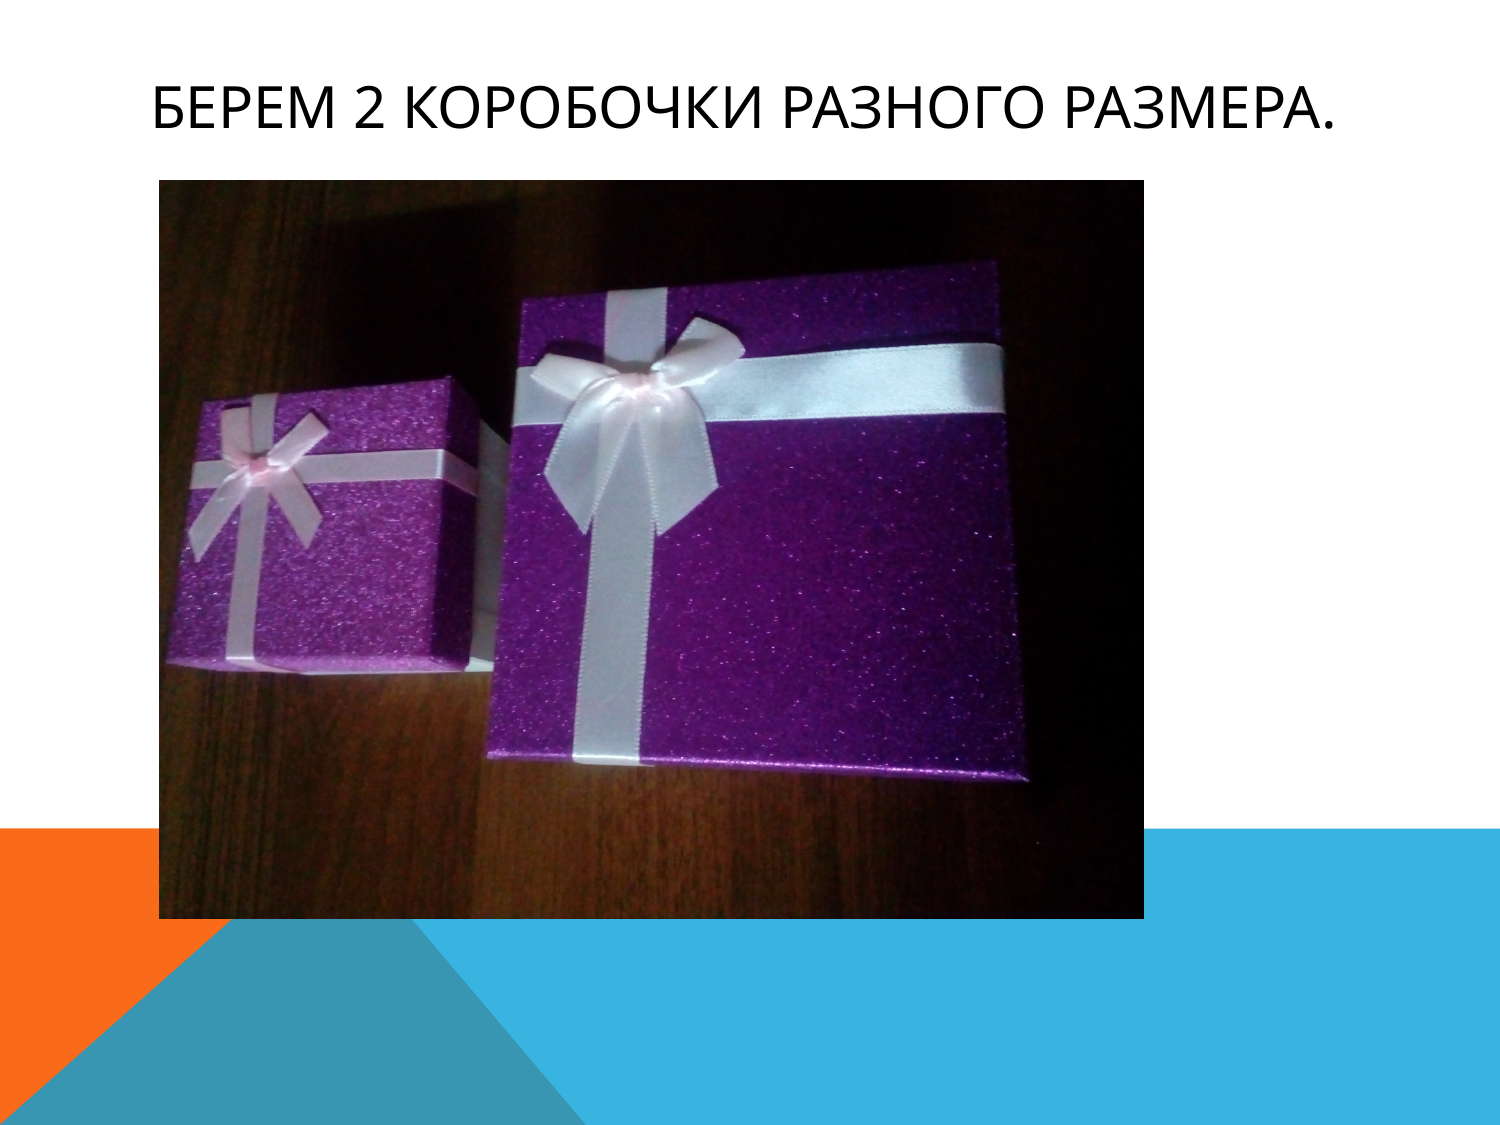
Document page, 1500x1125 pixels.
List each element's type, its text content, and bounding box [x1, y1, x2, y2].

title Берем 2 коробочки разного размера. [135, 60, 1369, 150]
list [159, 180, 1144, 919]
